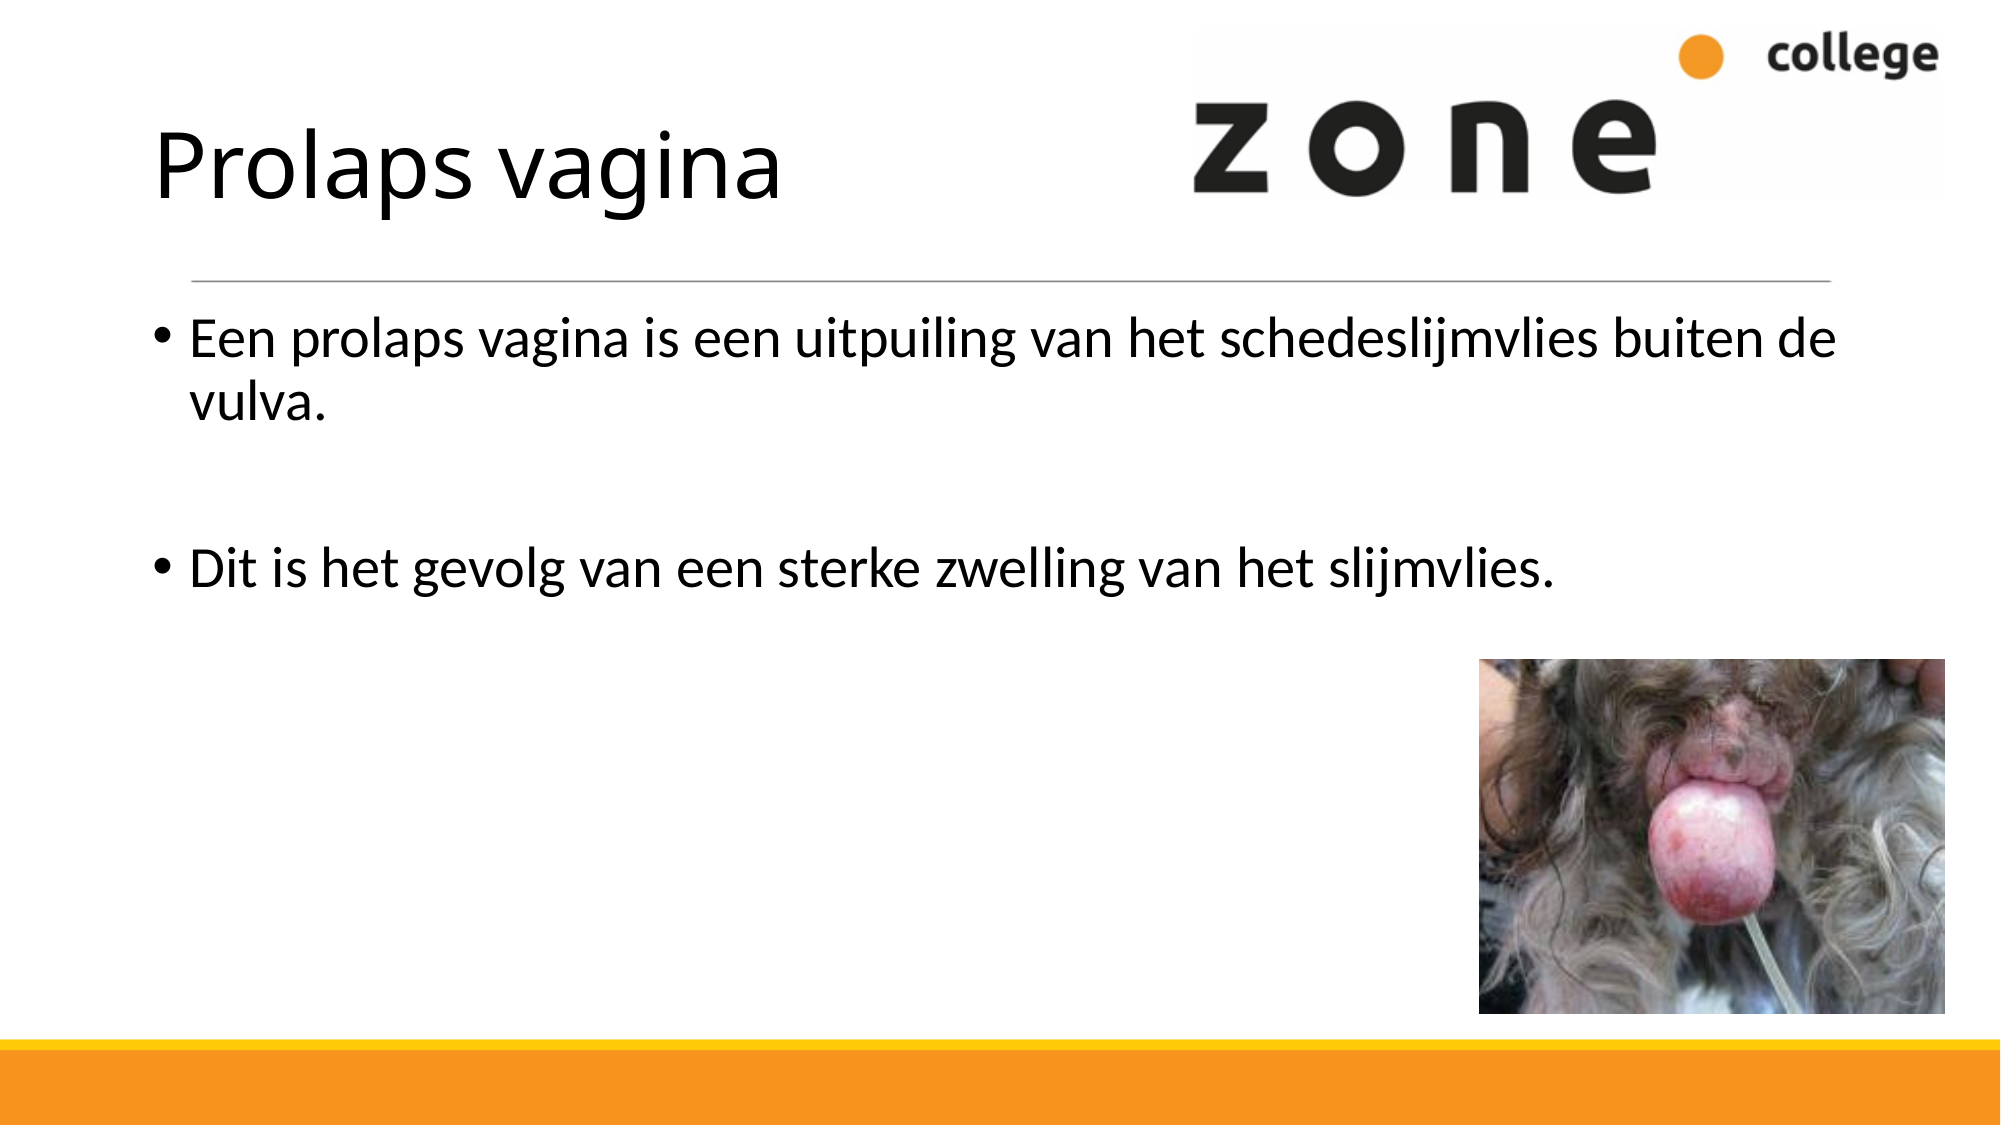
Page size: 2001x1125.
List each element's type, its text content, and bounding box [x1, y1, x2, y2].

picture [0, 0, 2001, 1125]
list Een prolaps vagina is een uitpuiling van het schedeslijmvlies buiten de vulva. Dit is het gevolg van een sterke zwelling van het slijmvlies. [137, 299, 1863, 1014]
title Prolaps vagina [137, 59, 1863, 278]
